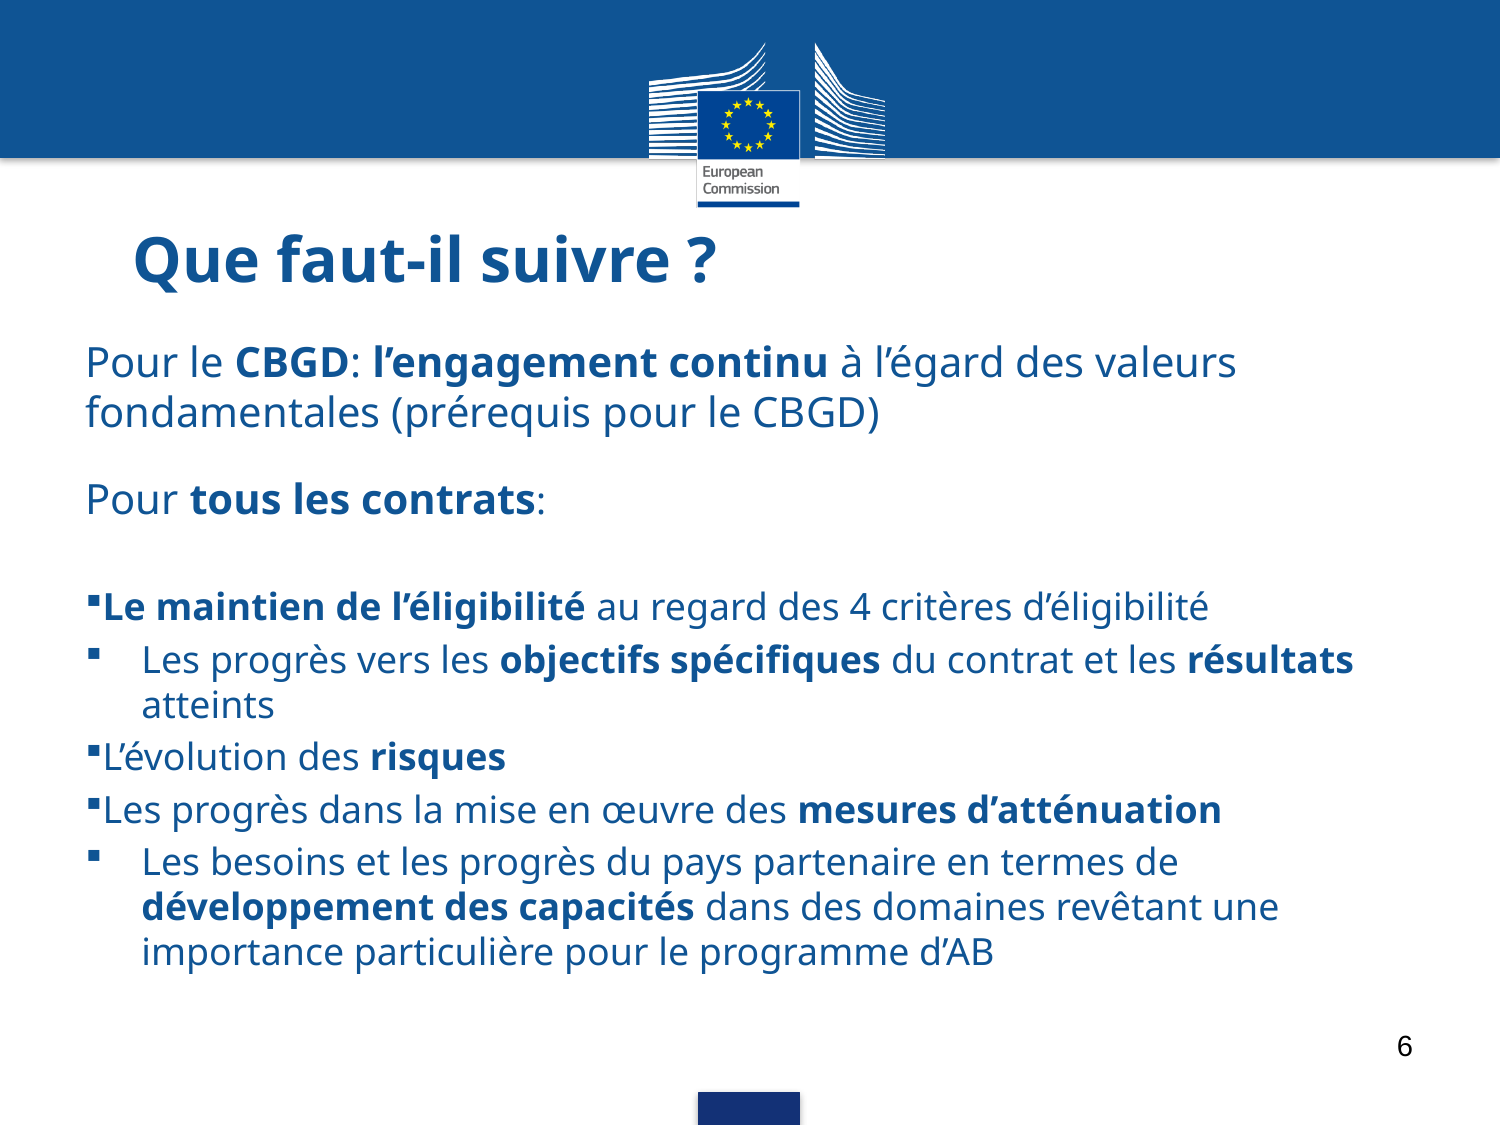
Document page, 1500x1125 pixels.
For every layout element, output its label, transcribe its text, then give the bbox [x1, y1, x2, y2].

slide_number 6 [1077, 1019, 1429, 1098]
list Pour le CBGD: l’engagement continu à l’égard des valeurs fondamentales (prérequis pour le CBGD) Pour tous les contrats: Le maintien de l’éligibilité au regard des 4 critères d’éligibilité Les progrès vers les objectifs spécifiques du contrat et les résultats atteints L’évolution des risques Les progrès dans la mise en œuvre des mesures d’atténuation Les besoins et les progrès du pays partenaire en termes de développement des capacités dans des domaines revêtant une importance particulière pour le programme d’AB [70, 327, 1426, 1032]
picture [649, 42, 885, 208]
title Que faut-il suivre ? [58, 210, 1409, 305]
